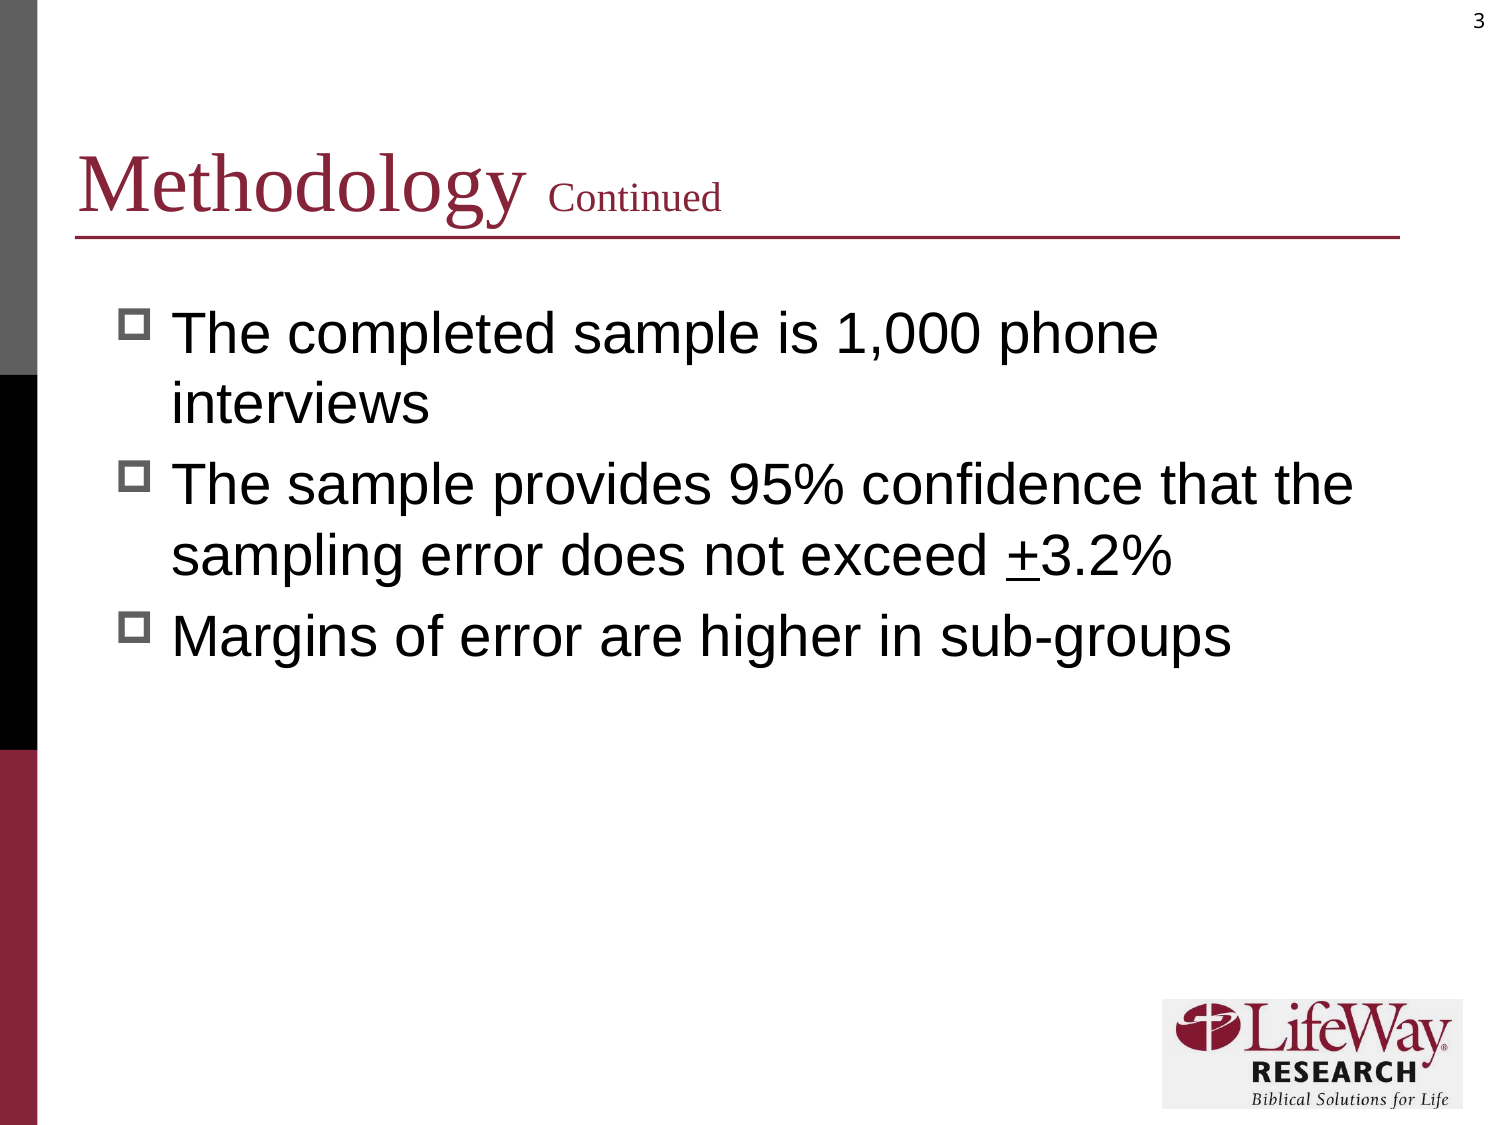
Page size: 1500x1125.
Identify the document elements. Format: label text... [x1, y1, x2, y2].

text_box The completed sample is 1,000 phone interviews The sample provides 95% confidence that the sampling error does not exceed +3.2% Margins of error are higher in sub-groups [99, 287, 1450, 1031]
title Methodology Continued [62, 37, 1500, 238]
picture [1162, 999, 1463, 1109]
